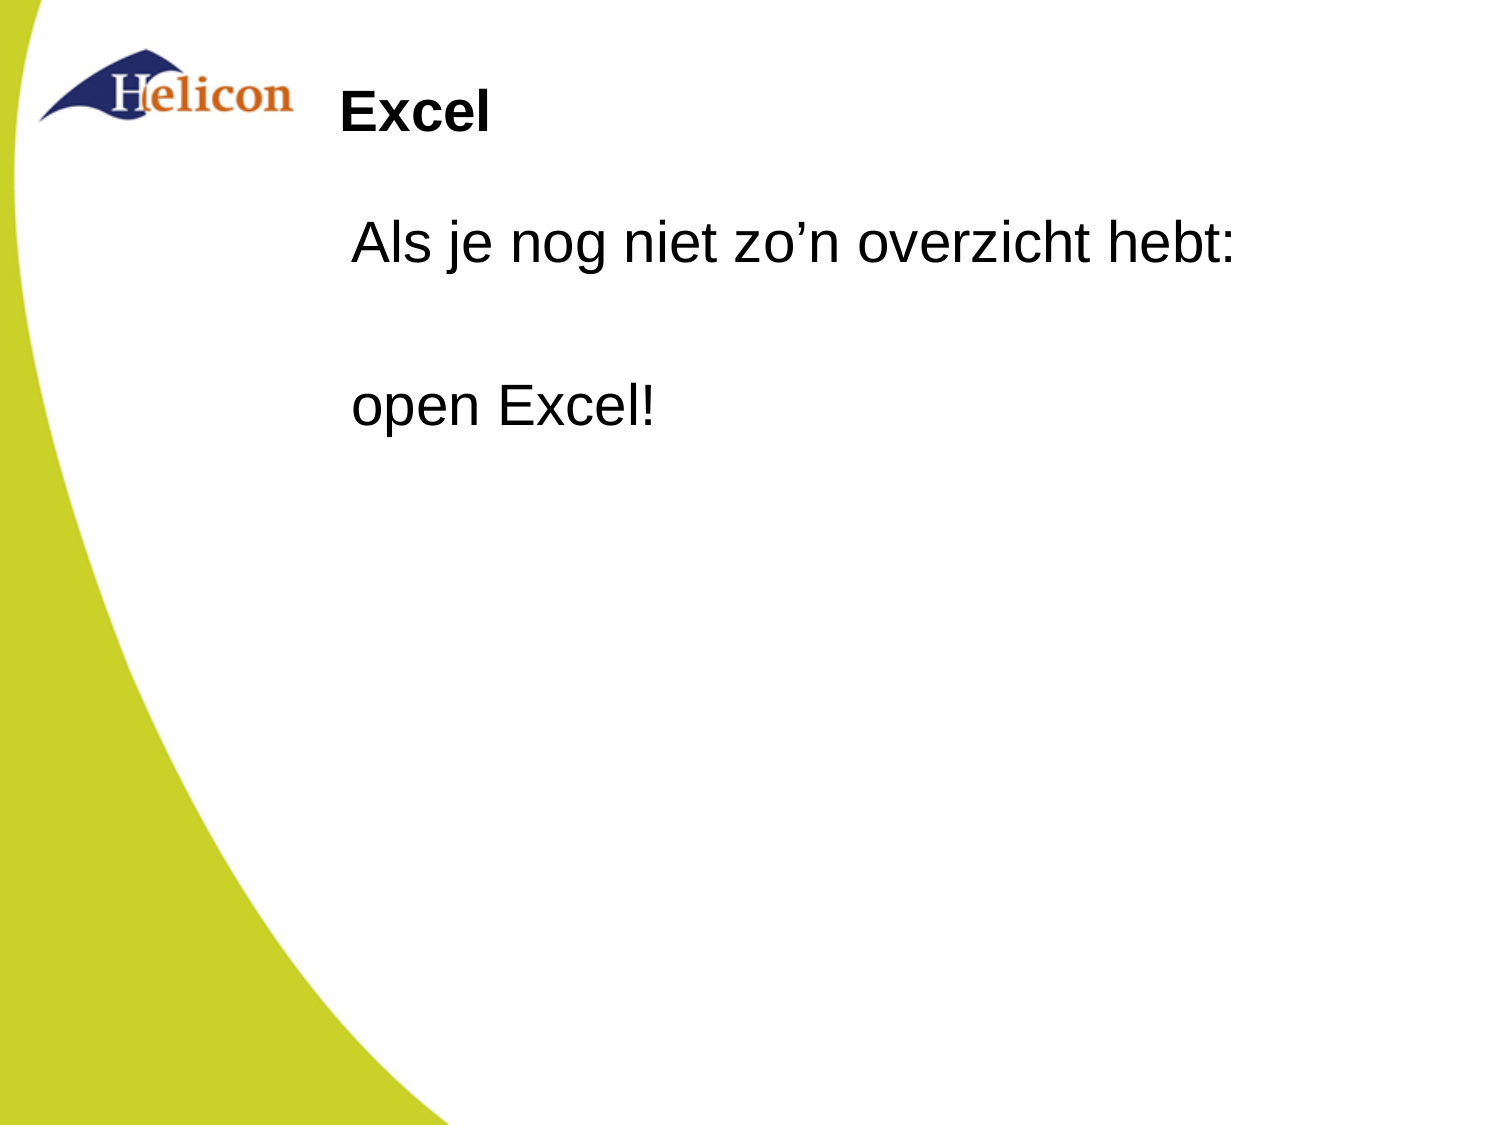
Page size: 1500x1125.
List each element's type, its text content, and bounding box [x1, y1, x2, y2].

title Excel [324, 54, 1415, 161]
list Als je nog niet zo’n overzicht hebt: open Excel! [336, 196, 1425, 1005]
picture [0, 0, 1500, 1125]
